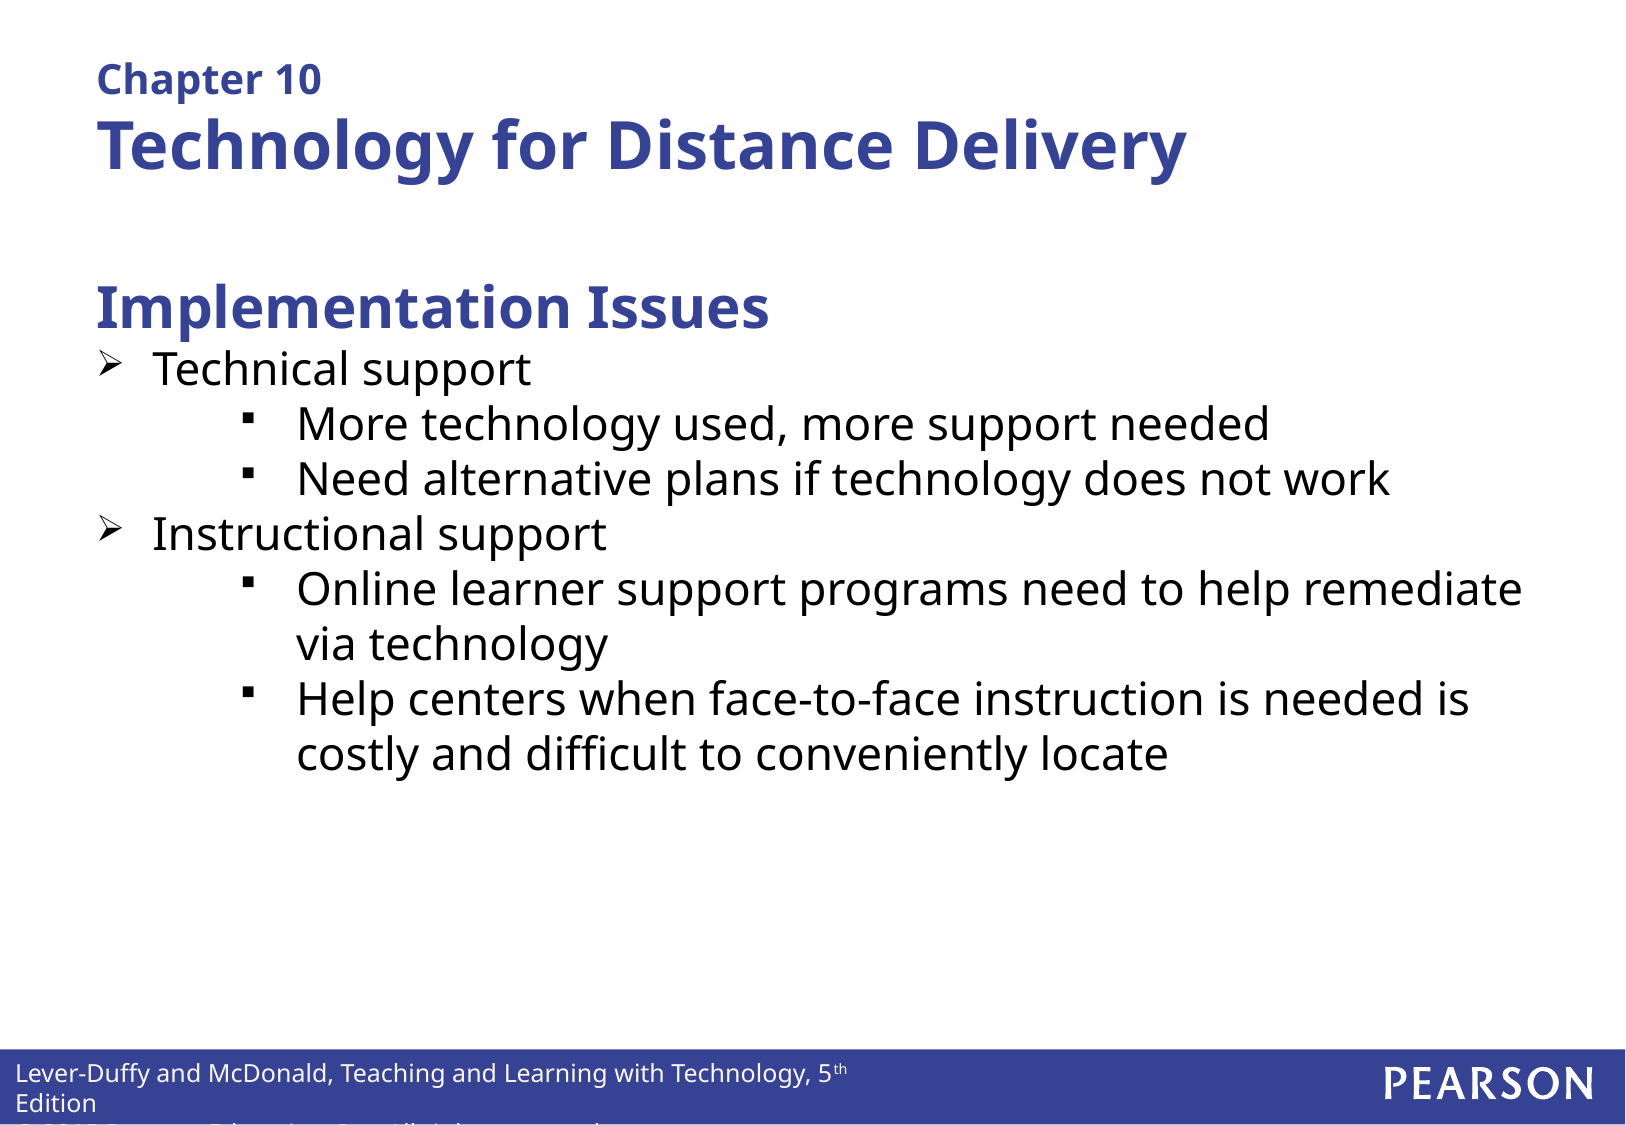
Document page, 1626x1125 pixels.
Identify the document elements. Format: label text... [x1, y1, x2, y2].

list Implementation Issues Technical support More technology used, more support needed Need alternative plans if technology does not work Instructional support Online learner support programs need to help remediate via technology Help centers when face-to-face instruction is needed is costly and difficult to conveniently locate [81, 262, 1544, 1005]
title Chapter 10 Technology for Distance Delivery [81, 45, 1544, 233]
